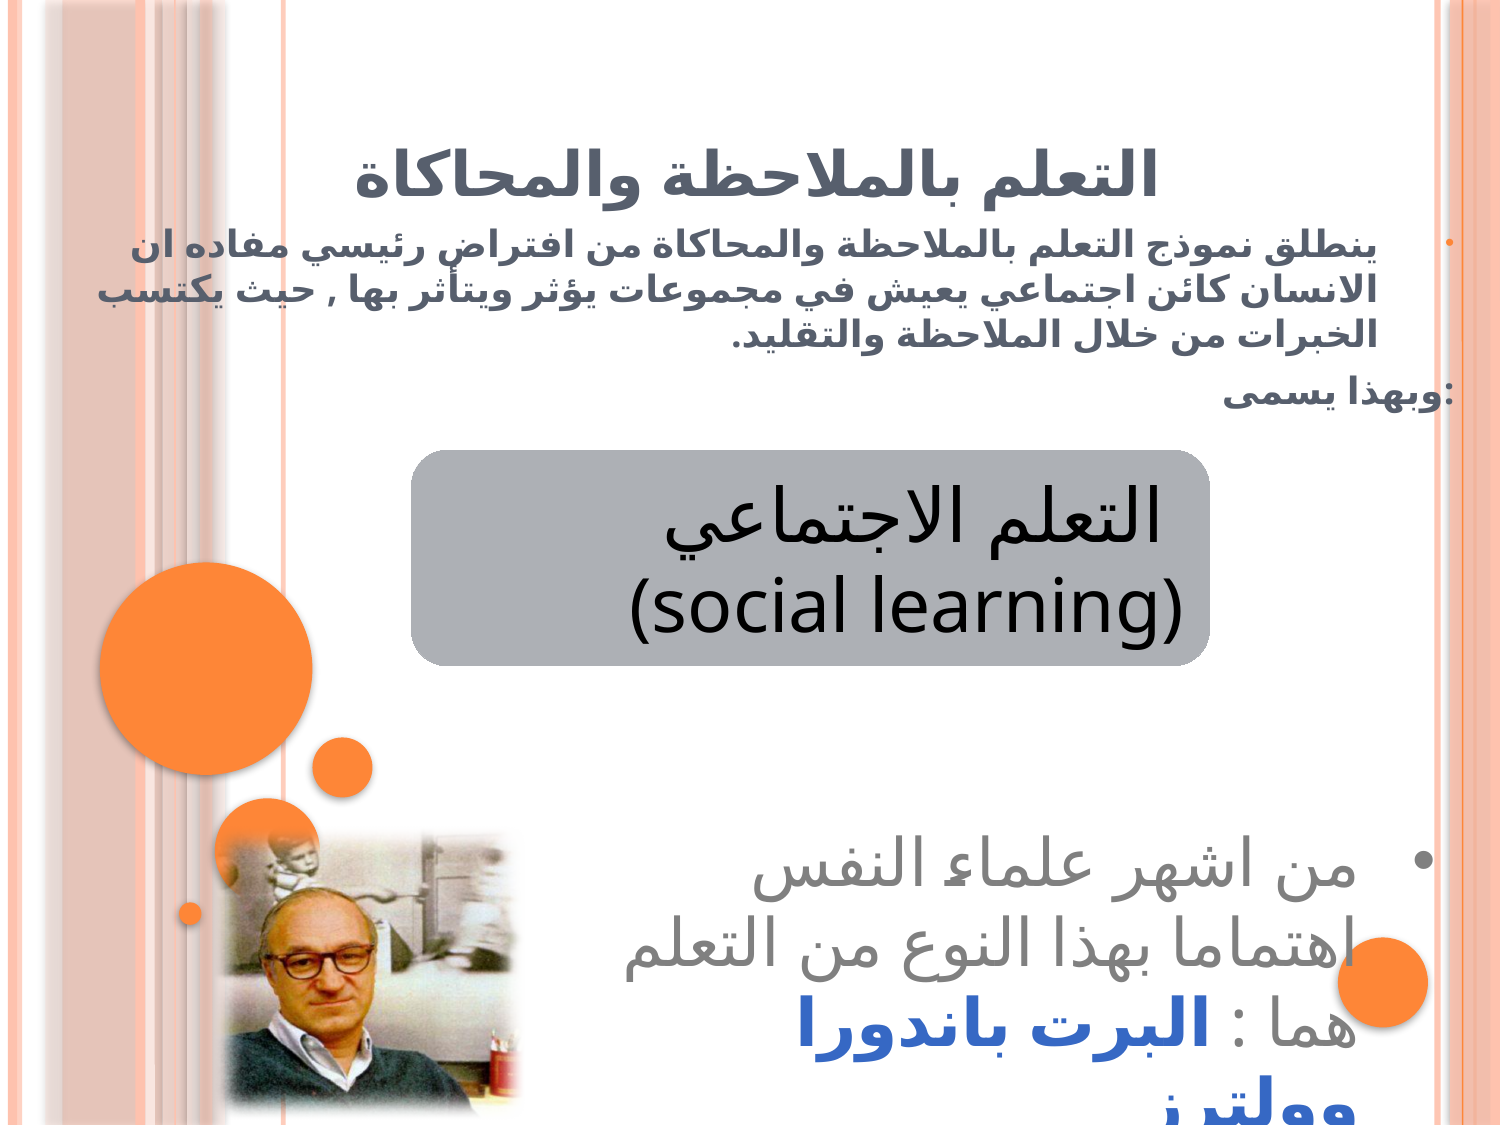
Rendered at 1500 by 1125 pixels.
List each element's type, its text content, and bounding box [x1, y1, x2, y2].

title التعلم بالملاحظة والمحاكاة [112, 0, 1388, 212]
picture [210, 824, 526, 1121]
text_box التعلم الاجتماعي (social learning) [411, 450, 1210, 666]
text_box من اشهر علماء النفس اهتماما بهذا النوع من التعلم هما : البرت باندورا وولترز [552, 812, 1450, 1125]
subtitle ينطلق نموذج التعلم بالملاحظة والمحاكاة من افتراض رئيسي مفاده ان الانسان كائن اجتماعي يعيش في مجموعات يؤثر ويتأثر بها , حيث يكتسب الخبرات من خلال الملاحظة والتقليد. وبهذا يسمى: [24, 212, 1470, 579]
